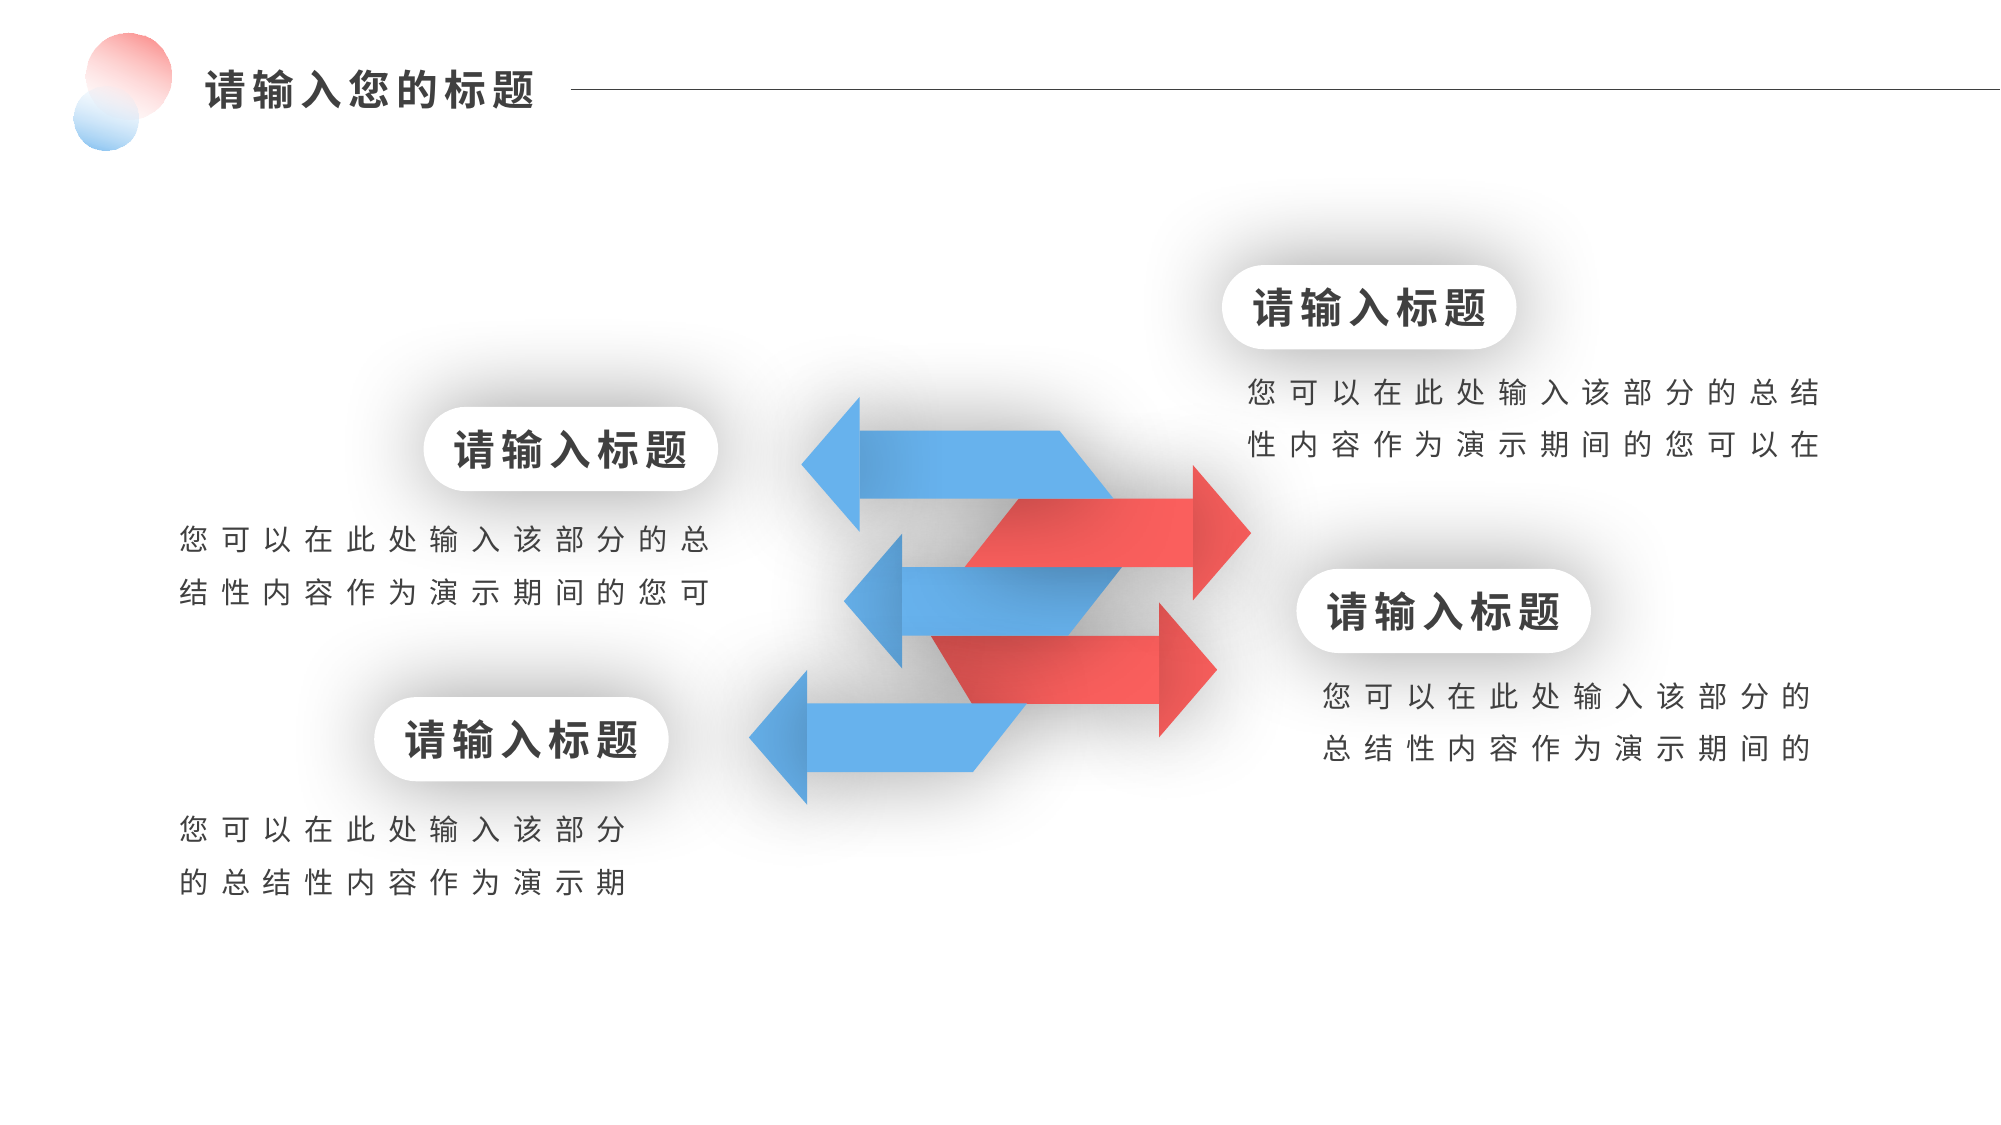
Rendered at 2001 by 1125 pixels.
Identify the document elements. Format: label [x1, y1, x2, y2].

text_box [164, 406, 742, 612]
text_box [1221, 265, 1849, 465]
text_box [1296, 568, 1849, 769]
text_box [748, 396, 1252, 805]
text_box [164, 697, 692, 902]
